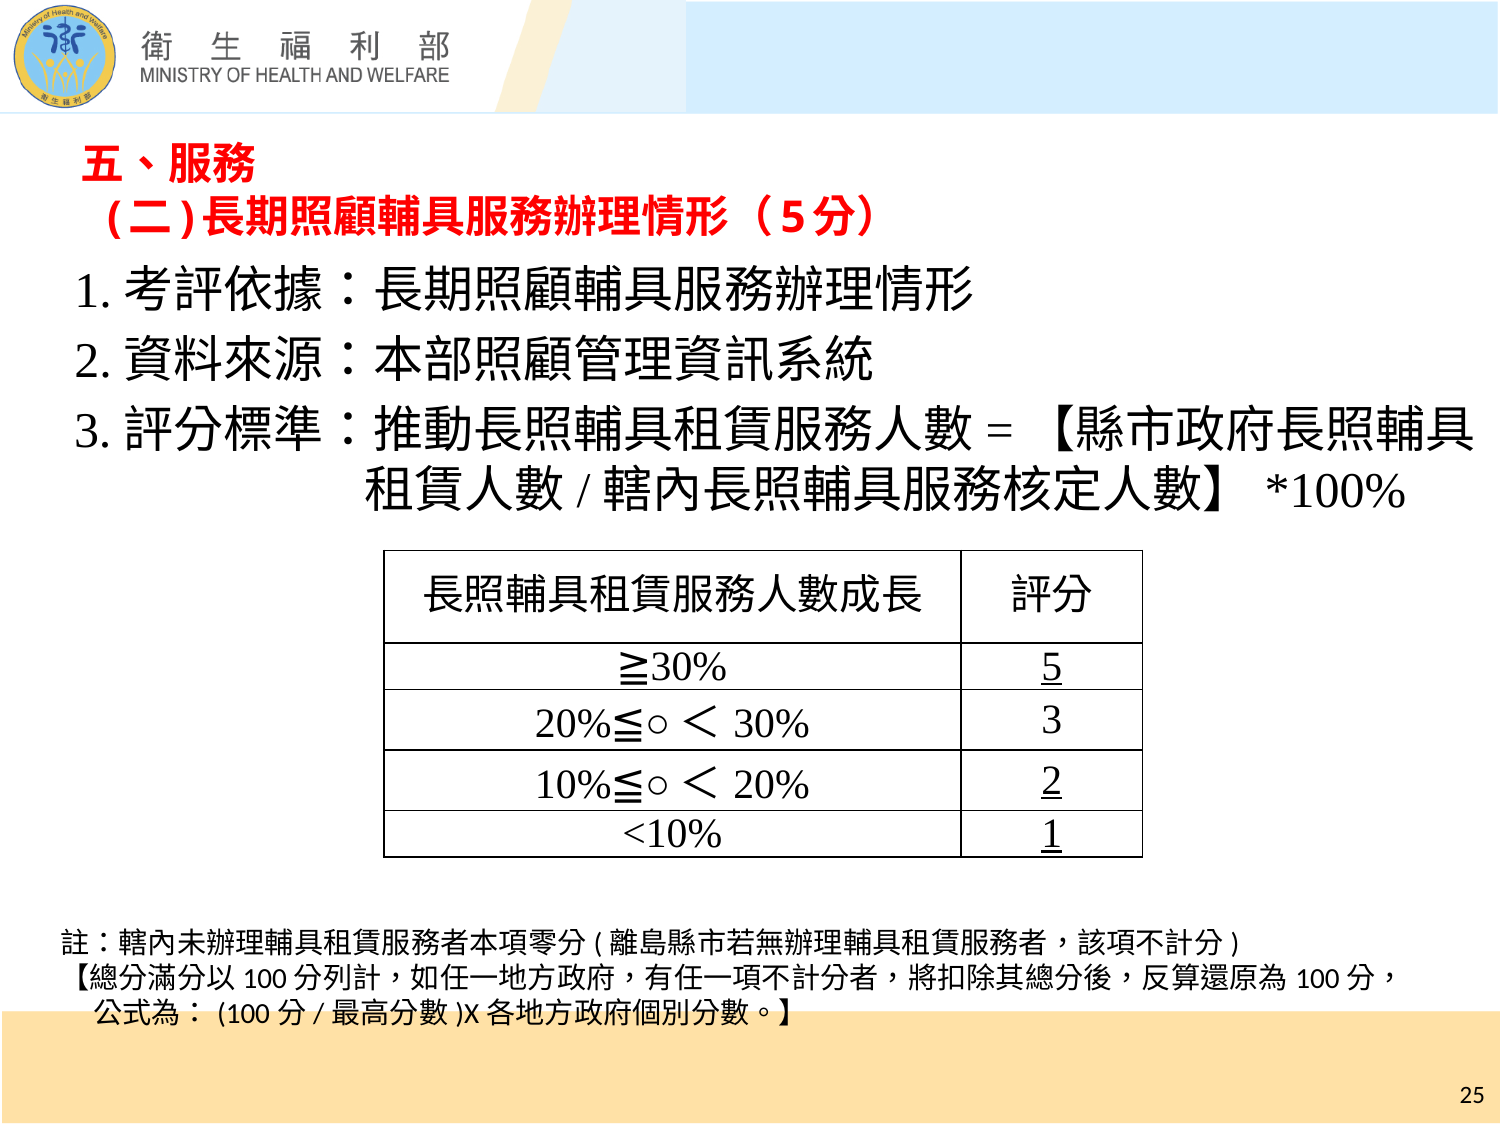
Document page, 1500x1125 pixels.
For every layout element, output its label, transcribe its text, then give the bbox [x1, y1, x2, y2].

table_cell 20%≦○＜30% [385, 690, 960, 749]
slide_number 25 [1374, 1063, 1500, 1124]
table_cell 10%≦○＜20% [385, 751, 960, 810]
table_header 長照輔具租賃服務人數成長 [385, 551, 960, 642]
table_cell 3 [962, 690, 1142, 749]
text_box 註：轄內未辦理輔具租賃服務者本項零分(離島縣市若無辦理輔具租賃服務者，該項不計分) 【總分滿分以100分列計，如任一地方政府，有任一項不計分者，將扣除其總分後，反算還原為100分， 公式為：(100分/最高分數)X各地方政府個別分數。】 [45, 916, 1429, 1037]
title 五、服務 (二)長期照顧輔具服務辦理情形（5分） [65, 127, 1500, 249]
list 1.考評依據：長期照顧輔具服務辦理情形 2.資料來源：本部照顧管理資訊系統 3.評分標準：推動長照輔具租賃服務人數=【縣市政府長照輔具租賃人數/轄內長照輔具服務核定人數】*100% [41, 249, 1500, 965]
table_cell ≧30% [385, 644, 960, 689]
table_cell 2 [962, 751, 1142, 810]
table_cell 5 [962, 644, 1142, 689]
table_header 評分 [962, 551, 1142, 642]
table_cell <10% [385, 811, 960, 856]
picture [0, 0, 686, 112]
table_cell 1 [962, 811, 1142, 856]
